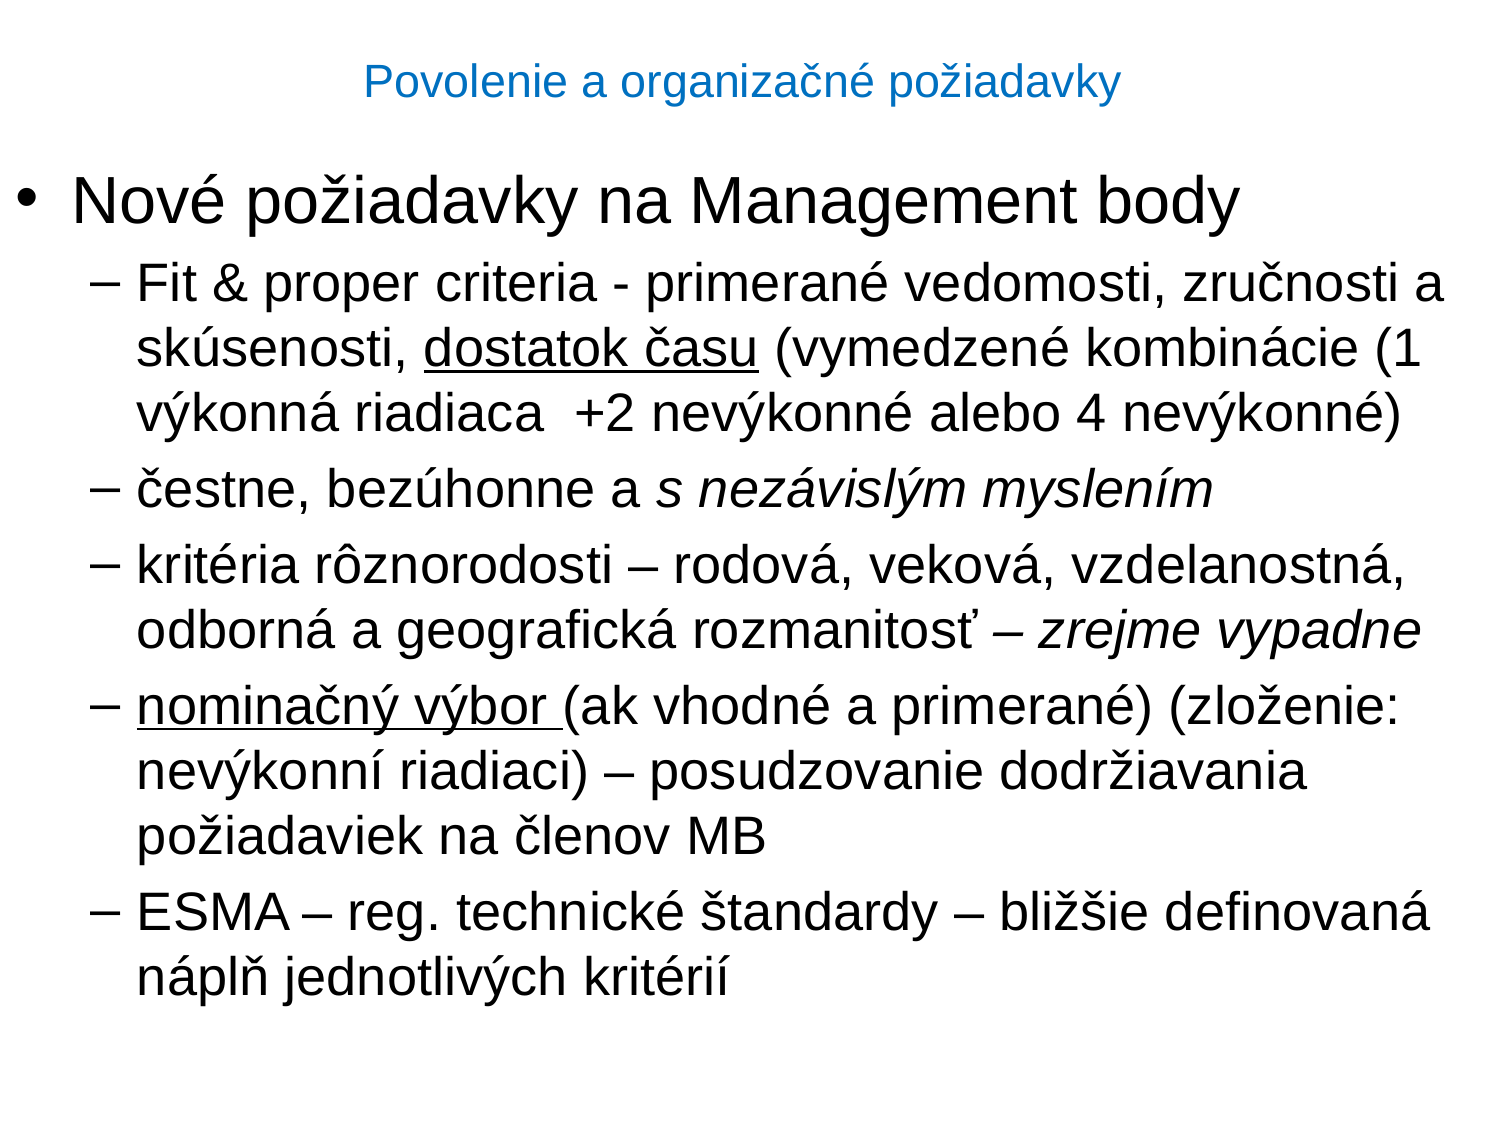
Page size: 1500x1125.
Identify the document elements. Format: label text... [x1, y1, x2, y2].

title Povolenie a organizačné požiadavky [0, 42, 1500, 149]
list Nové požiadavky na Management body Fit & proper criteria - primerané vedomosti, zručnosti a skúsenosti, dostatok času (vymedzené kombinácie (1 výkonná riadiaca +2 nevýkonné alebo 4 nevýkonné) čestne, bezúhonne a s nezávislým myslením kritéria rôznorodosti – rodová, veková, vzdelanostná, odborná a geografická rozmanitosť – zrejme vypadne nominačný výbor (ak vhodné a primerané) (zloženie: nevýkonní riadiaci) – posudzovanie dodržiavania požiadaviek na členov MB ESMA – reg. technické štandardy – bližšie definovaná náplň jednotlivých kritérií [0, 149, 1500, 1071]
